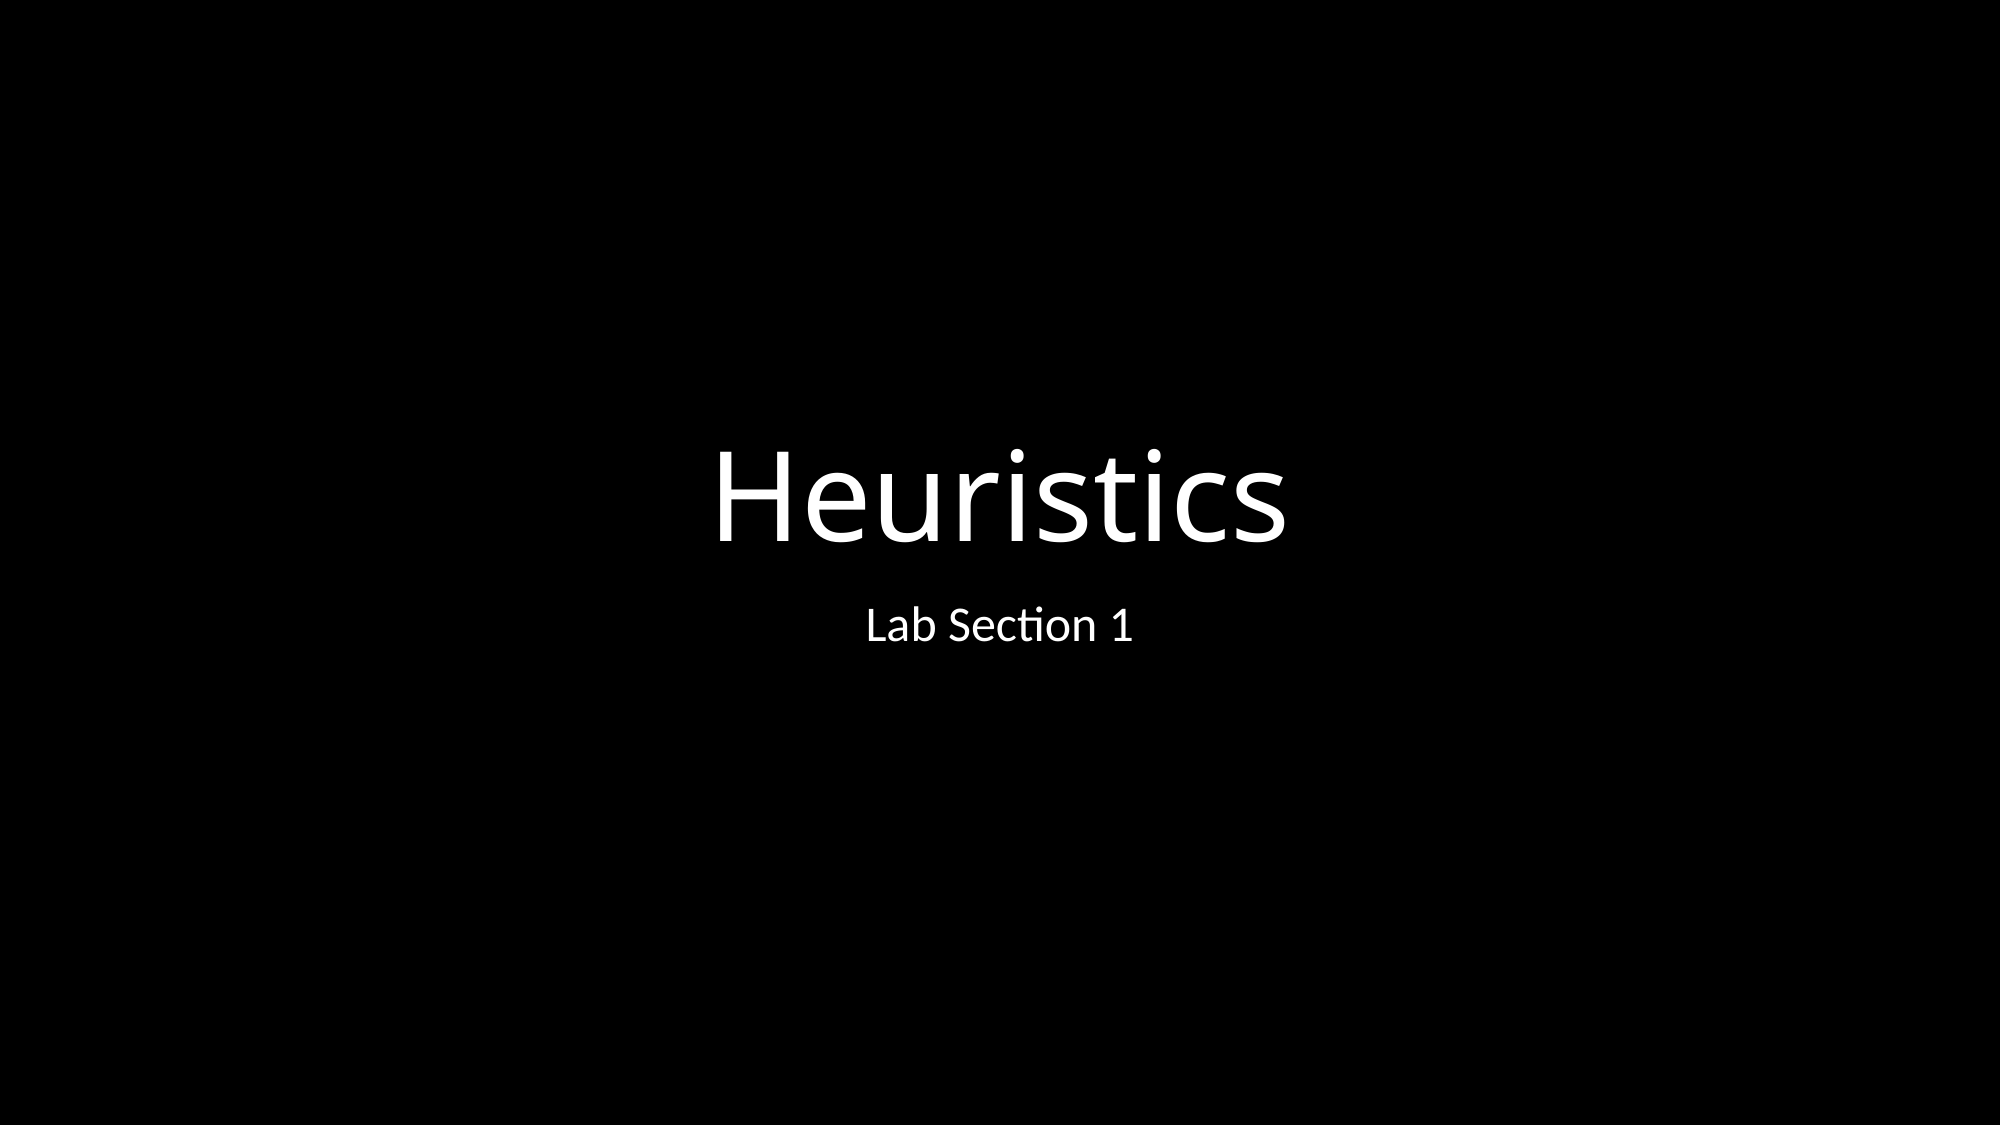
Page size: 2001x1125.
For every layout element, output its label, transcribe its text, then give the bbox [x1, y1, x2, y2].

title Heuristics [249, 184, 1750, 576]
subtitle Lab Section 1 [249, 590, 1750, 863]
